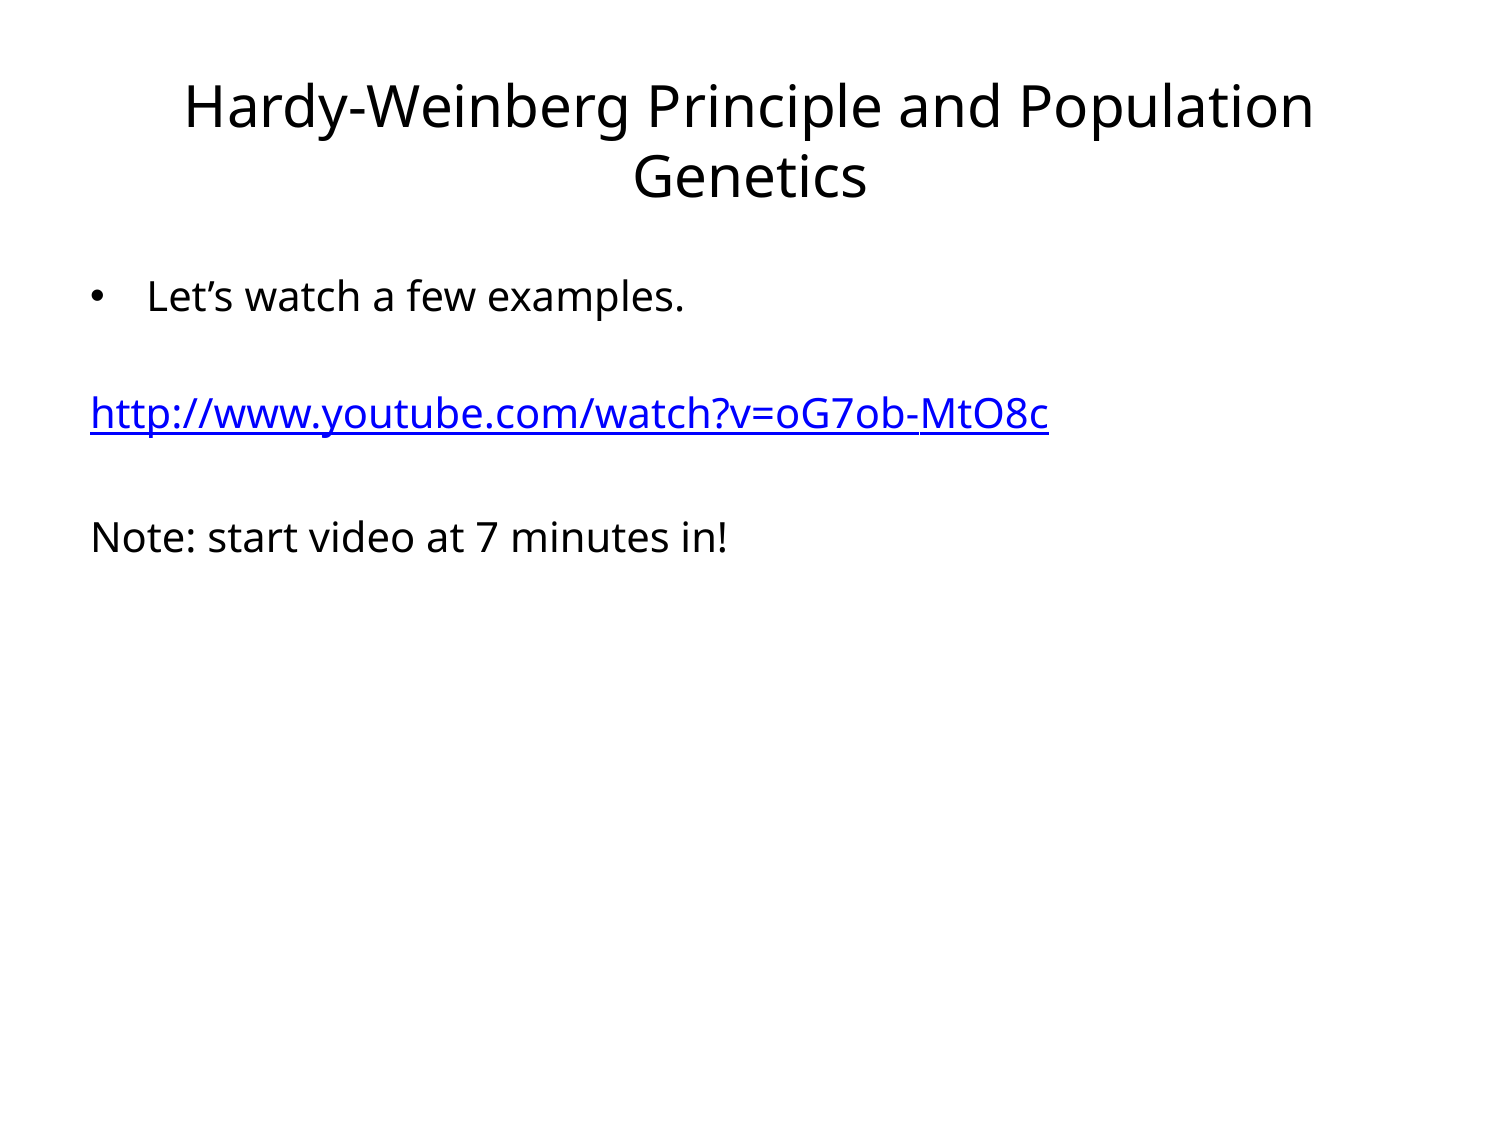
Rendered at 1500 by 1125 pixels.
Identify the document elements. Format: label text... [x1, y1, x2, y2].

title Hardy-Weinberg Principle and Population Genetics [75, 45, 1425, 233]
list Let’s watch a few examples. http://www.youtube.com/watch?v=oG7ob-MtO8c Note: start video at 7 minutes in! [75, 262, 1425, 1005]
